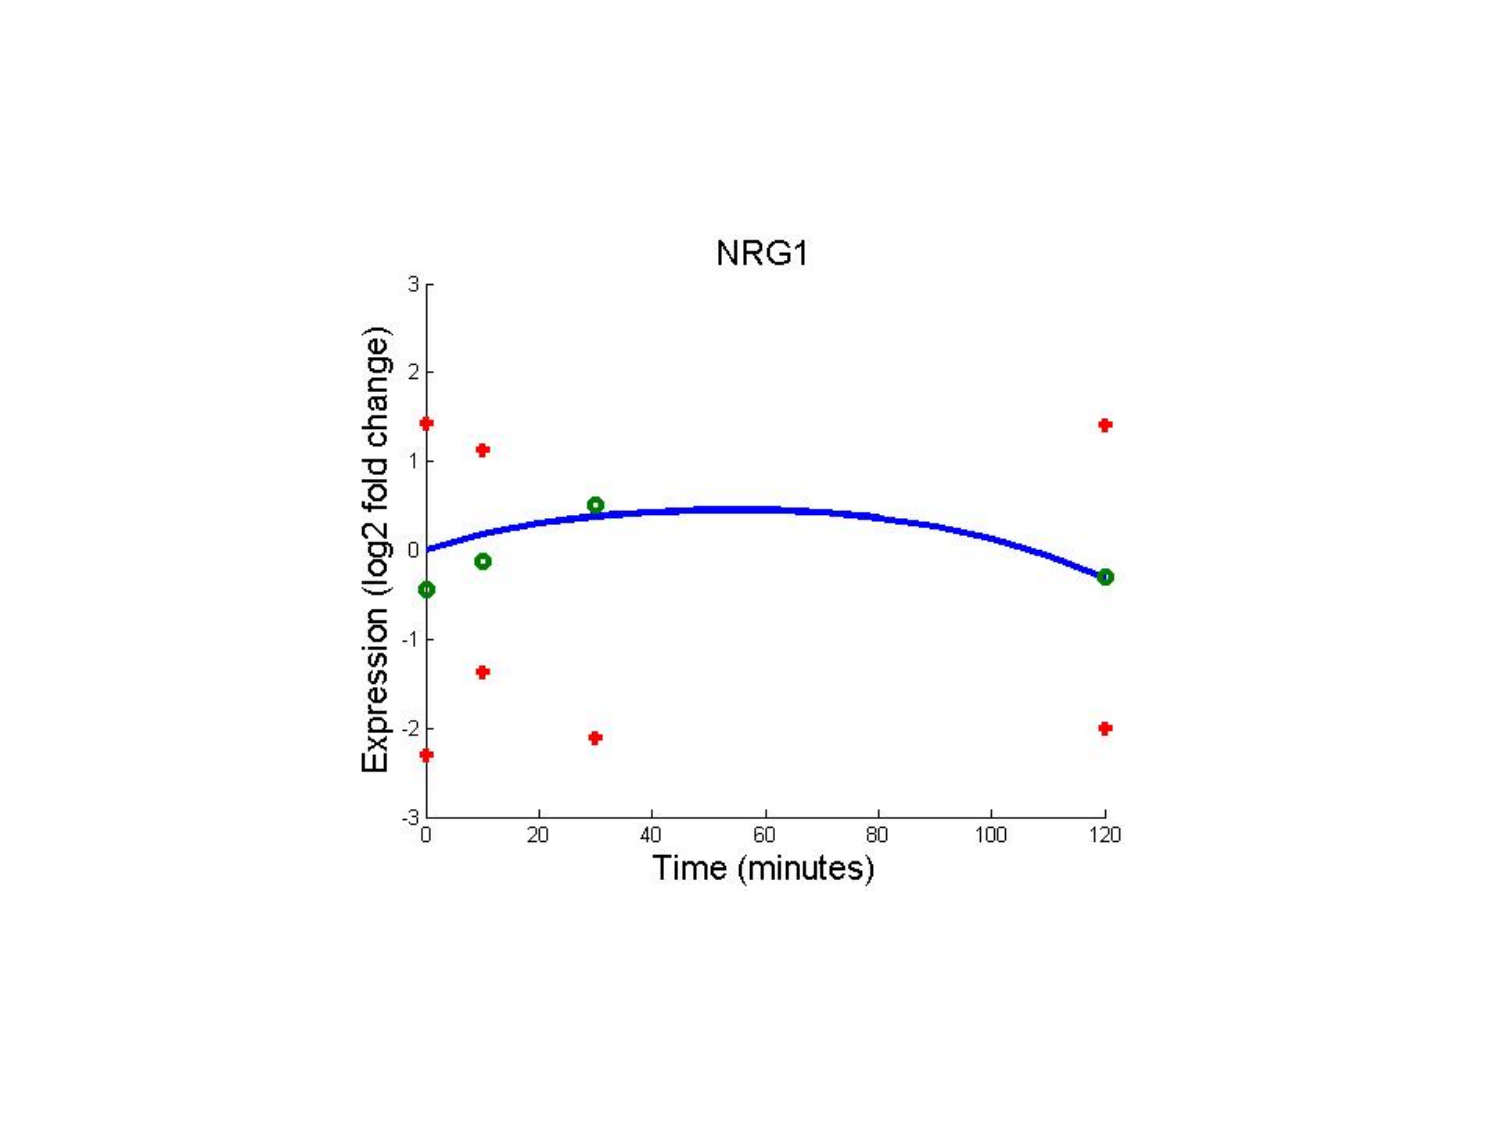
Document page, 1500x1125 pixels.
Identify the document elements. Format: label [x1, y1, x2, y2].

picture [312, 234, 1188, 891]
